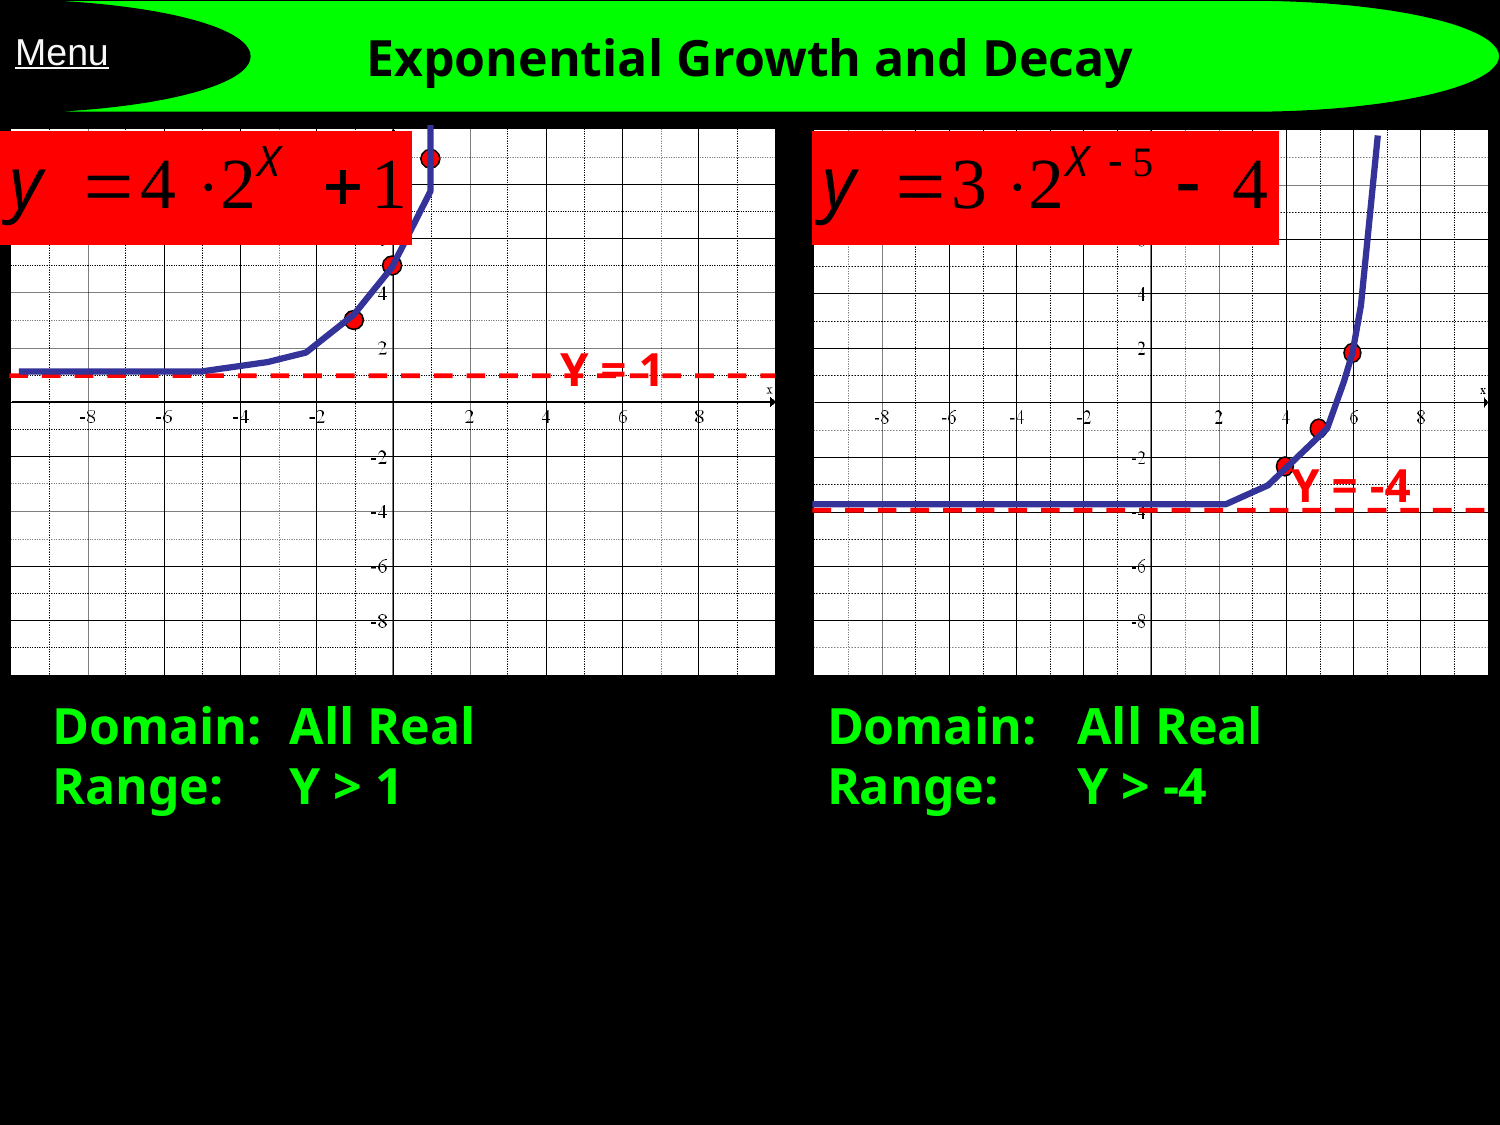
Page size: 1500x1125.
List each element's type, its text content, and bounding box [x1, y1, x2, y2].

text_box All Real Y > 1 [274, 687, 575, 823]
text_box All Real Y > -4 [1062, 687, 1363, 823]
text_box Exponential Growth and Decay [0, 0, 1500, 113]
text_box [812, 130, 1280, 245]
text_box Menu [0, 20, 124, 80]
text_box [812, 130, 1488, 675]
text_box Domain: Range: [37, 687, 274, 823]
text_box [9, 124, 776, 676]
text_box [0, 130, 413, 245]
text_box Domain: Range: [812, 687, 1062, 823]
